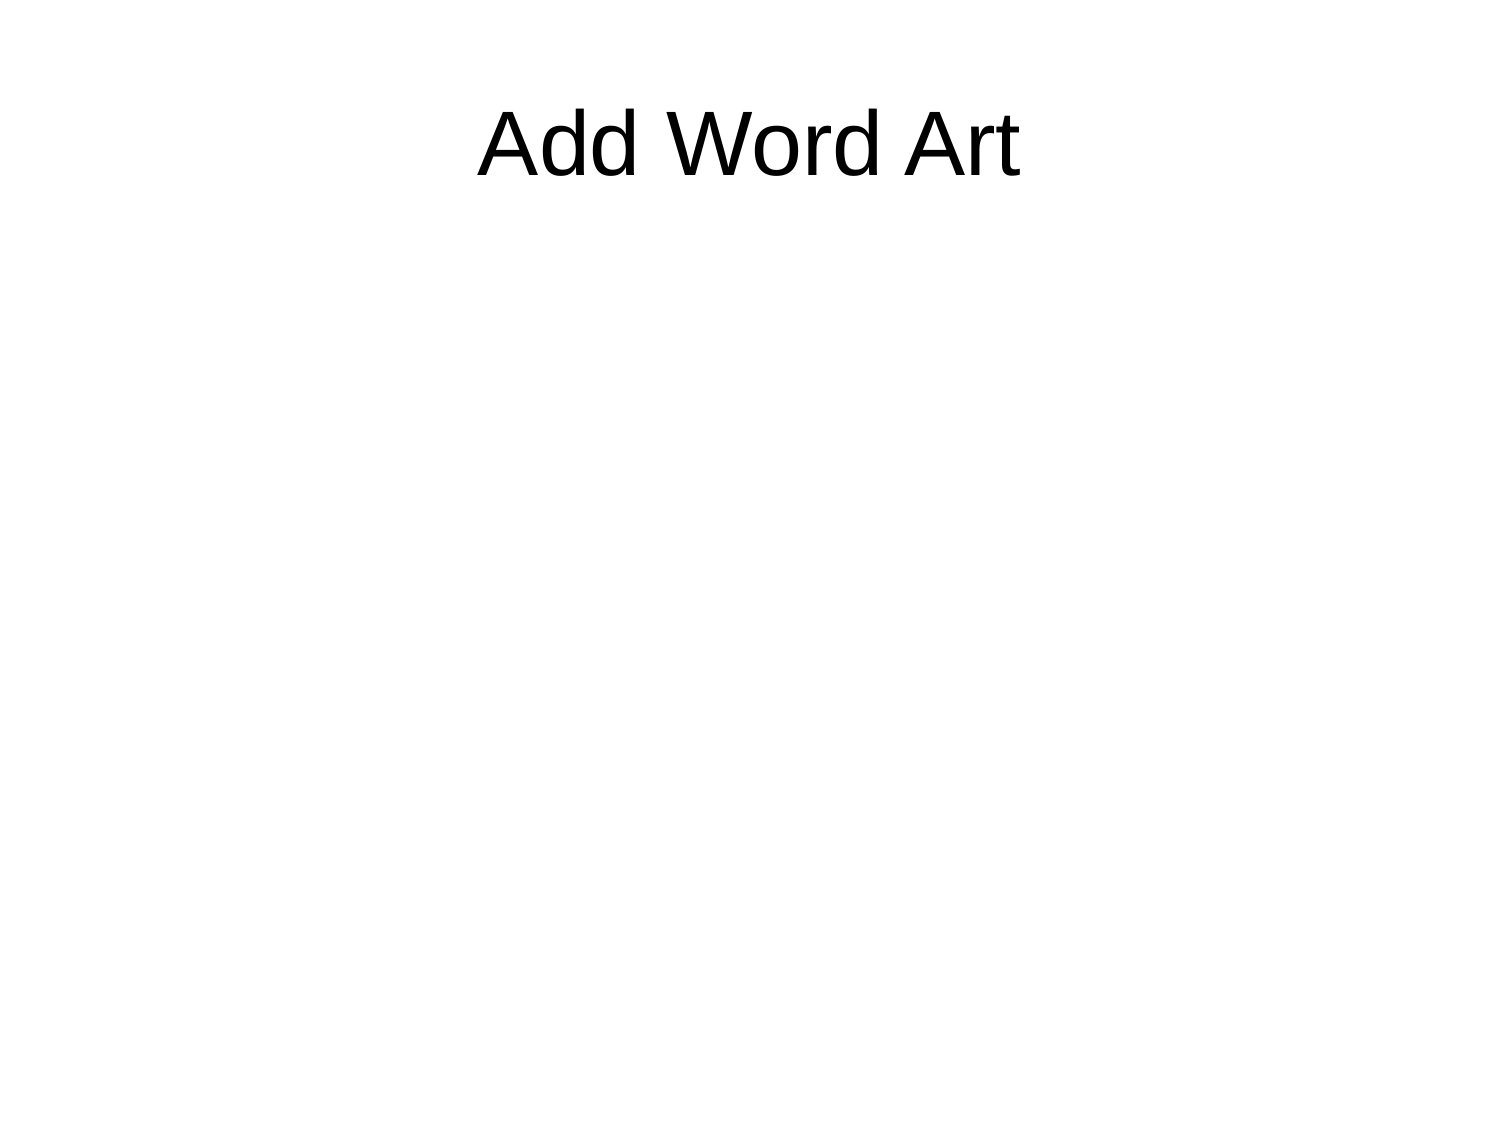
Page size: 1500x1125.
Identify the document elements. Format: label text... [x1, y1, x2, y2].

title Add Word Art [74, 44, 1426, 233]
